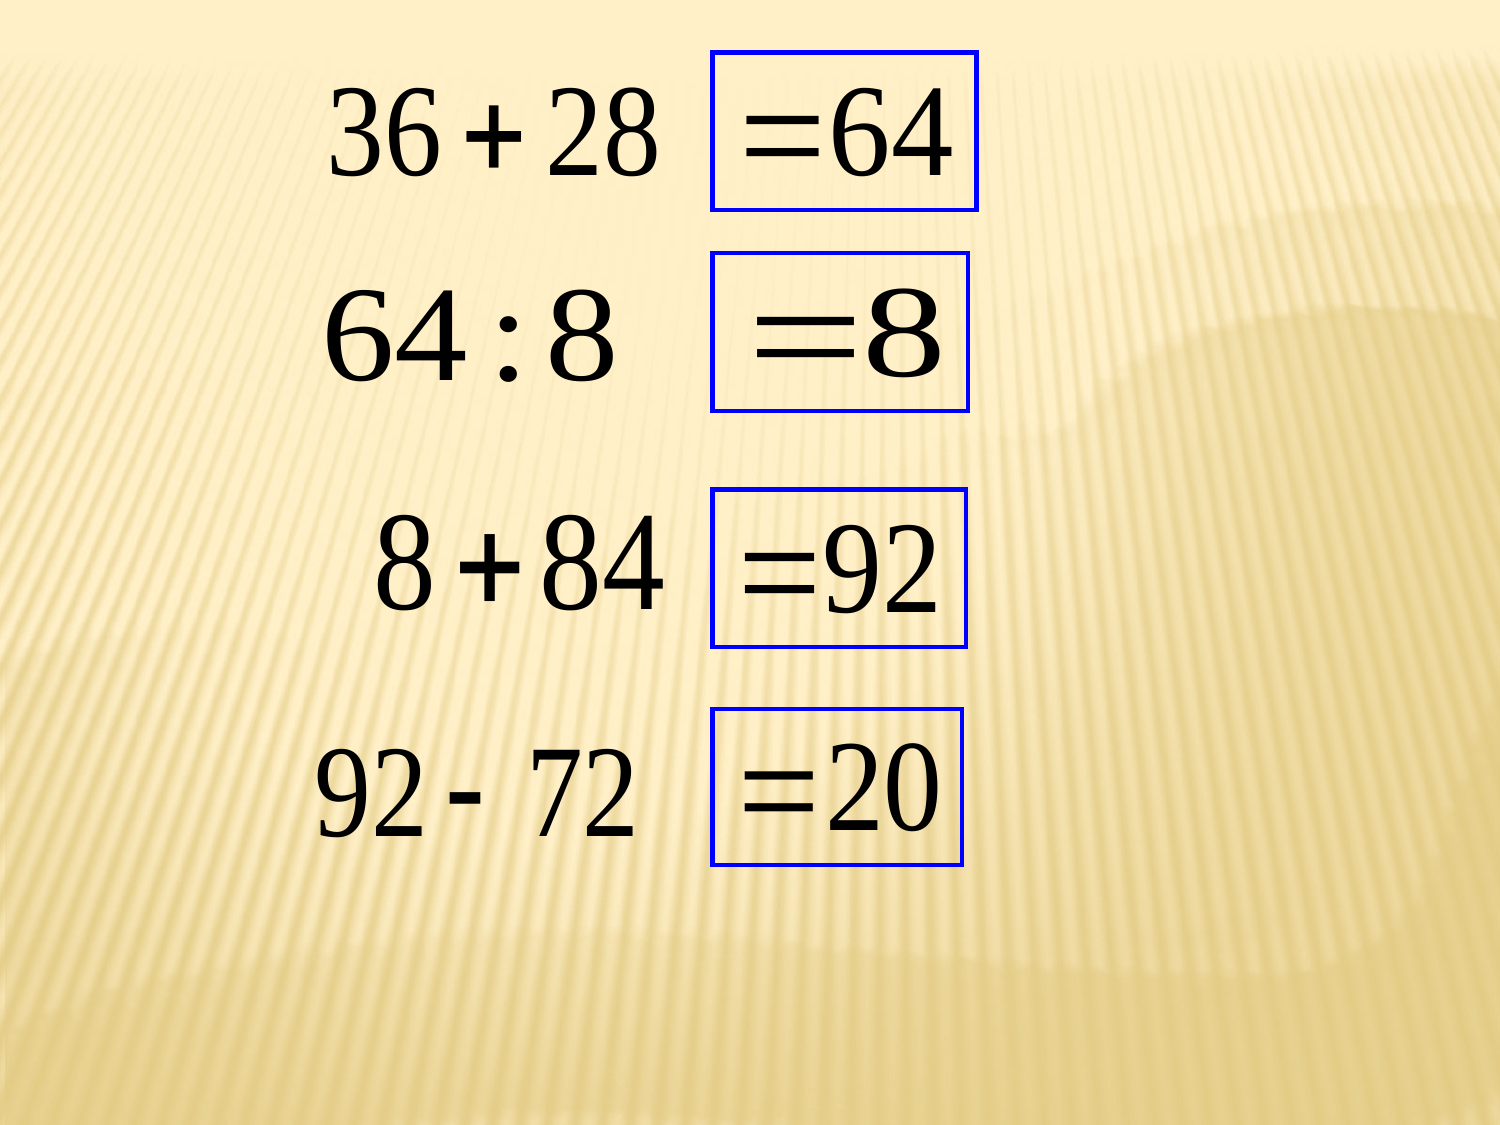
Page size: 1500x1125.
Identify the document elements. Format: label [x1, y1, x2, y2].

text_box [312, 54, 680, 209]
text_box [714, 54, 975, 209]
text_box [714, 254, 967, 410]
text_box [300, 254, 644, 415]
text_box [300, 715, 662, 870]
text_box [359, 479, 685, 646]
text_box [714, 710, 961, 864]
text_box [714, 491, 965, 646]
